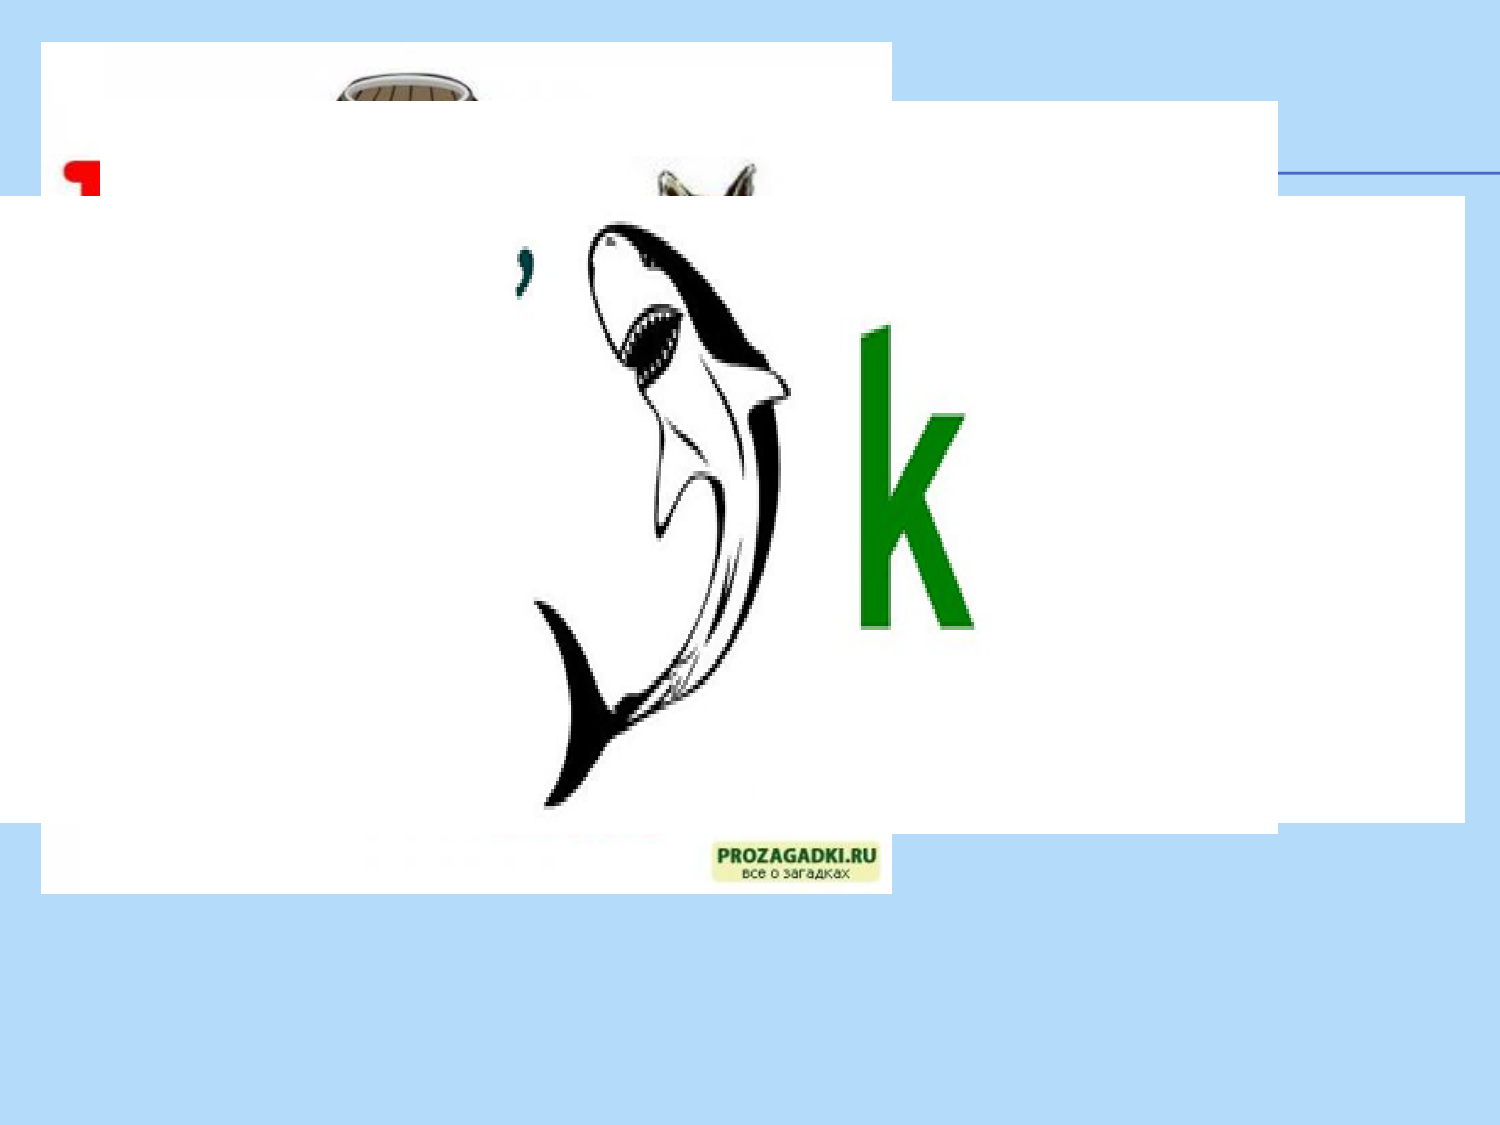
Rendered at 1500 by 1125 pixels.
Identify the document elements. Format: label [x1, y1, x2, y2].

picture [40, 833, 892, 894]
picture [0, 42, 1465, 823]
